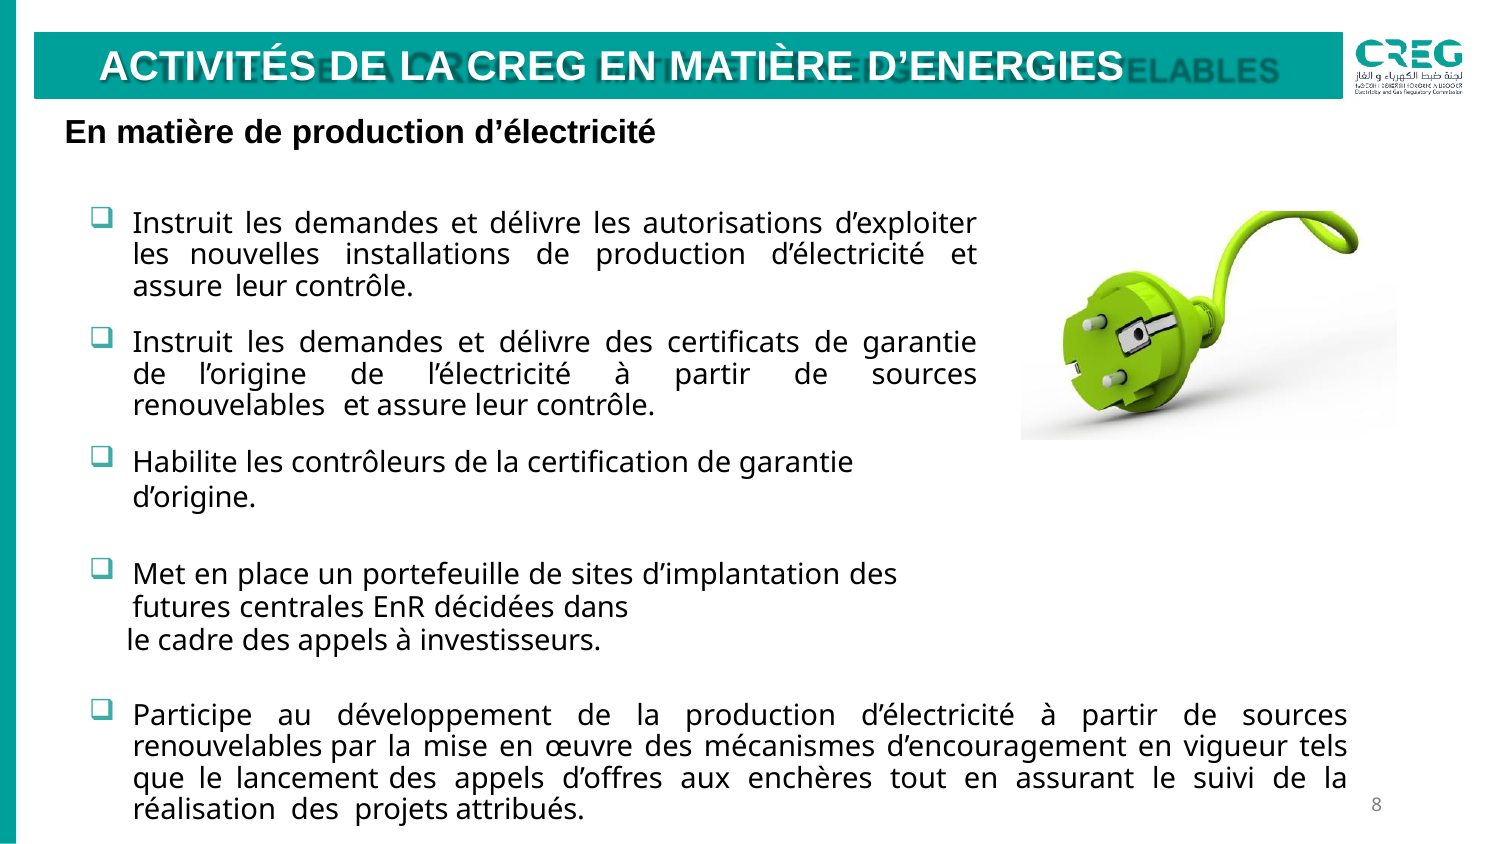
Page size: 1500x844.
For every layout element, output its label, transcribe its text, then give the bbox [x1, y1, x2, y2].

title Activités de la CREG en matière d’Energies Renouvelables [34, 6, 1466, 180]
slide_number 8 [1354, 792, 1391, 844]
text_box En matière de production d’électricité Instruit les demandes et délivre les autorisations d’exploiter les nouvelles installations de production d’électricité et assure leur contrôle. Instruit les demandes et délivre des certificats de garantie de l’origine de l’électricité à partir de sources renouvelables et assure leur contrôle. Habilite les contrôleurs de la certification de garantie d’origine. Met en place un portefeuille de sites d’implantation des futures centrales EnR décidées dans le cadre des appels à investisseurs. Participe au développement de la production d’électricité à partir de sources renouvelables par la mise en œuvre des mécanismes d’encouragement en vigueur tels que le lancement des appels d’offres aux enchères tout en assurant le suivi de la réalisation des projets attribués. [59, 108, 1349, 826]
picture [1021, 211, 1398, 441]
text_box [33, 25, 1343, 121]
